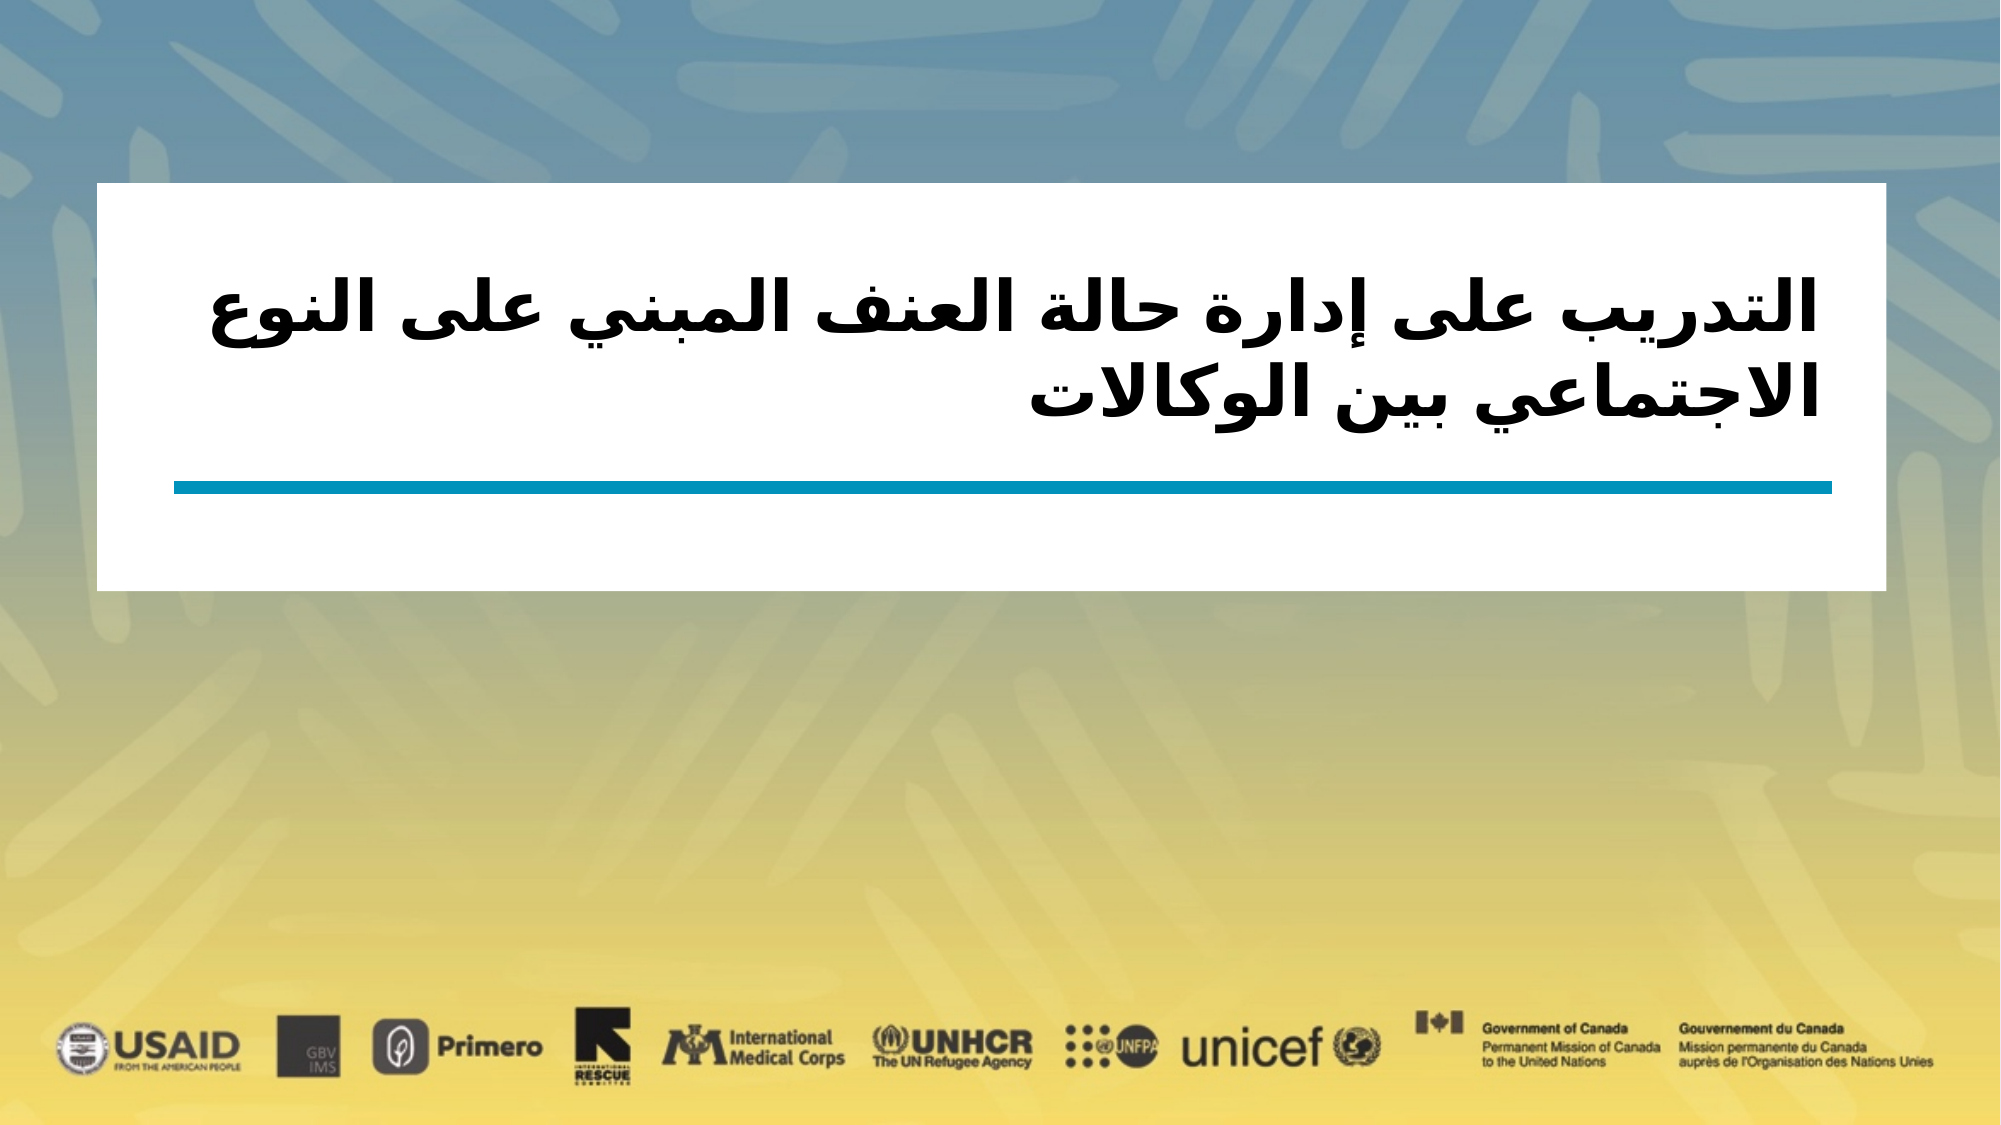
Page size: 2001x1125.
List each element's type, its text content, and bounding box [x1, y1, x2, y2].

picture [0, 0, 2001, 1125]
text_box التدريب على إدارة حالة العنف المبني على النوع الاجتماعي بين الوكالات [157, 253, 1839, 438]
